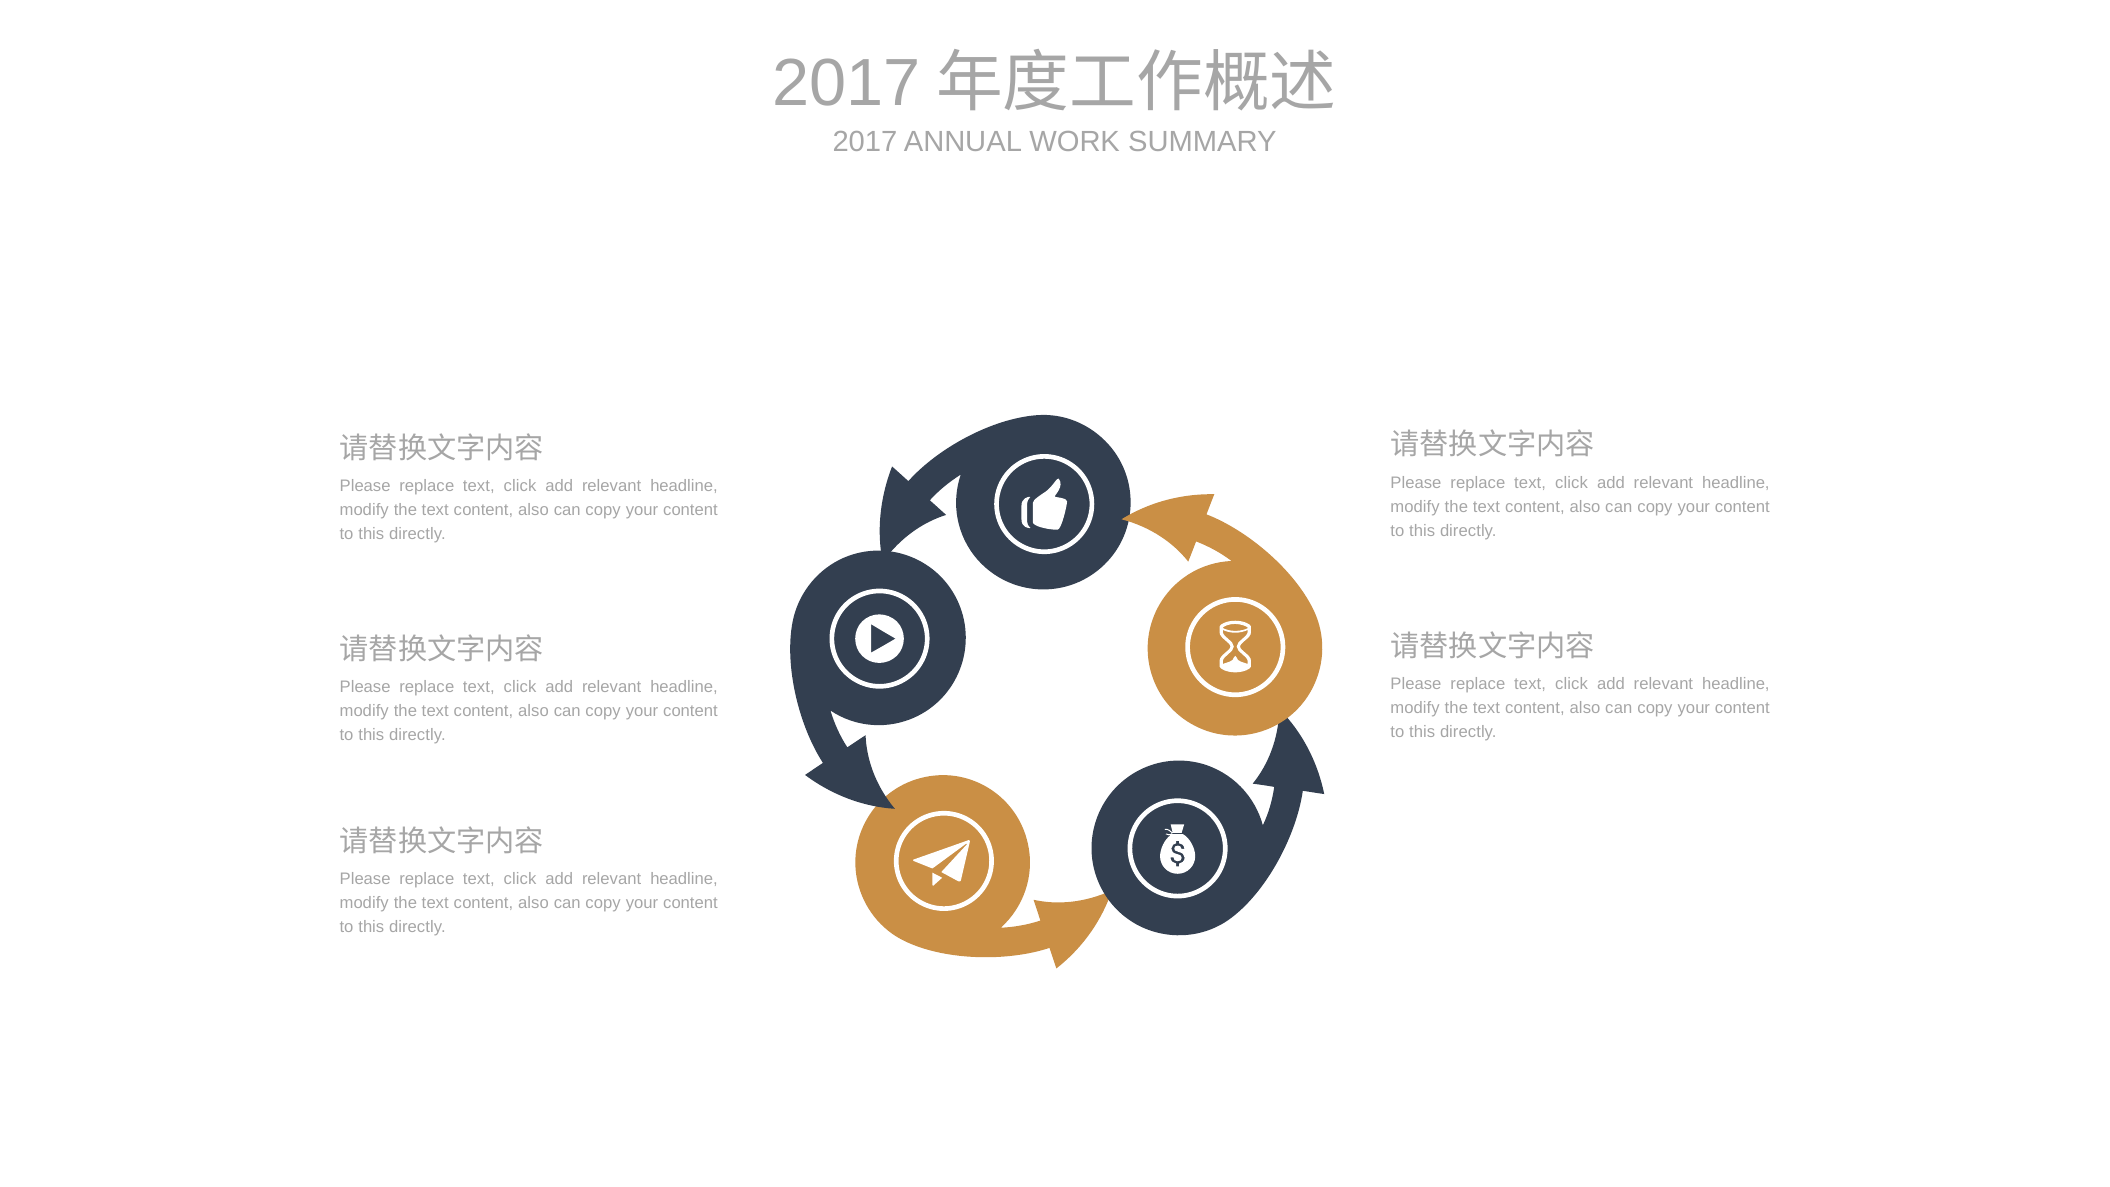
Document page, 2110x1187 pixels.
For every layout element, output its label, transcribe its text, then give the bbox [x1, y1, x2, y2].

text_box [876, 413, 1141, 600]
text_box 请替换文字内容 [339, 814, 674, 857]
text_box 请替换文字内容 [1390, 620, 1726, 662]
text_box Please replace text, click add relevant headline, modify the text content, also can copy your content to this directly. [1390, 668, 1771, 741]
text_box Please replace text, click add relevant headline, modify the text content, also can copy your content to this directly. [1390, 467, 1771, 540]
text_box 请替换文字内容 [1390, 418, 1726, 461]
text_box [1121, 493, 1326, 748]
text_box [783, 538, 979, 809]
text_box 请替换文字内容 [339, 422, 674, 464]
text_box Please replace text, click add relevant headline, modify the text content, also can copy your content to this directly. [339, 863, 719, 936]
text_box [1082, 709, 1325, 940]
text_box 2017 ANNUAL WORK SUMMARY [824, 122, 1285, 158]
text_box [847, 766, 1113, 969]
text_box 2017年度工作概述 [730, 38, 1379, 119]
text_box Please replace text, click add relevant headline, modify the text content, also can copy your content to this directly. [339, 672, 719, 745]
text_box Please replace text, click add relevant headline, modify the text content, also can copy your content to this directly. [339, 470, 719, 543]
text_box 请替换文字内容 [339, 623, 674, 666]
